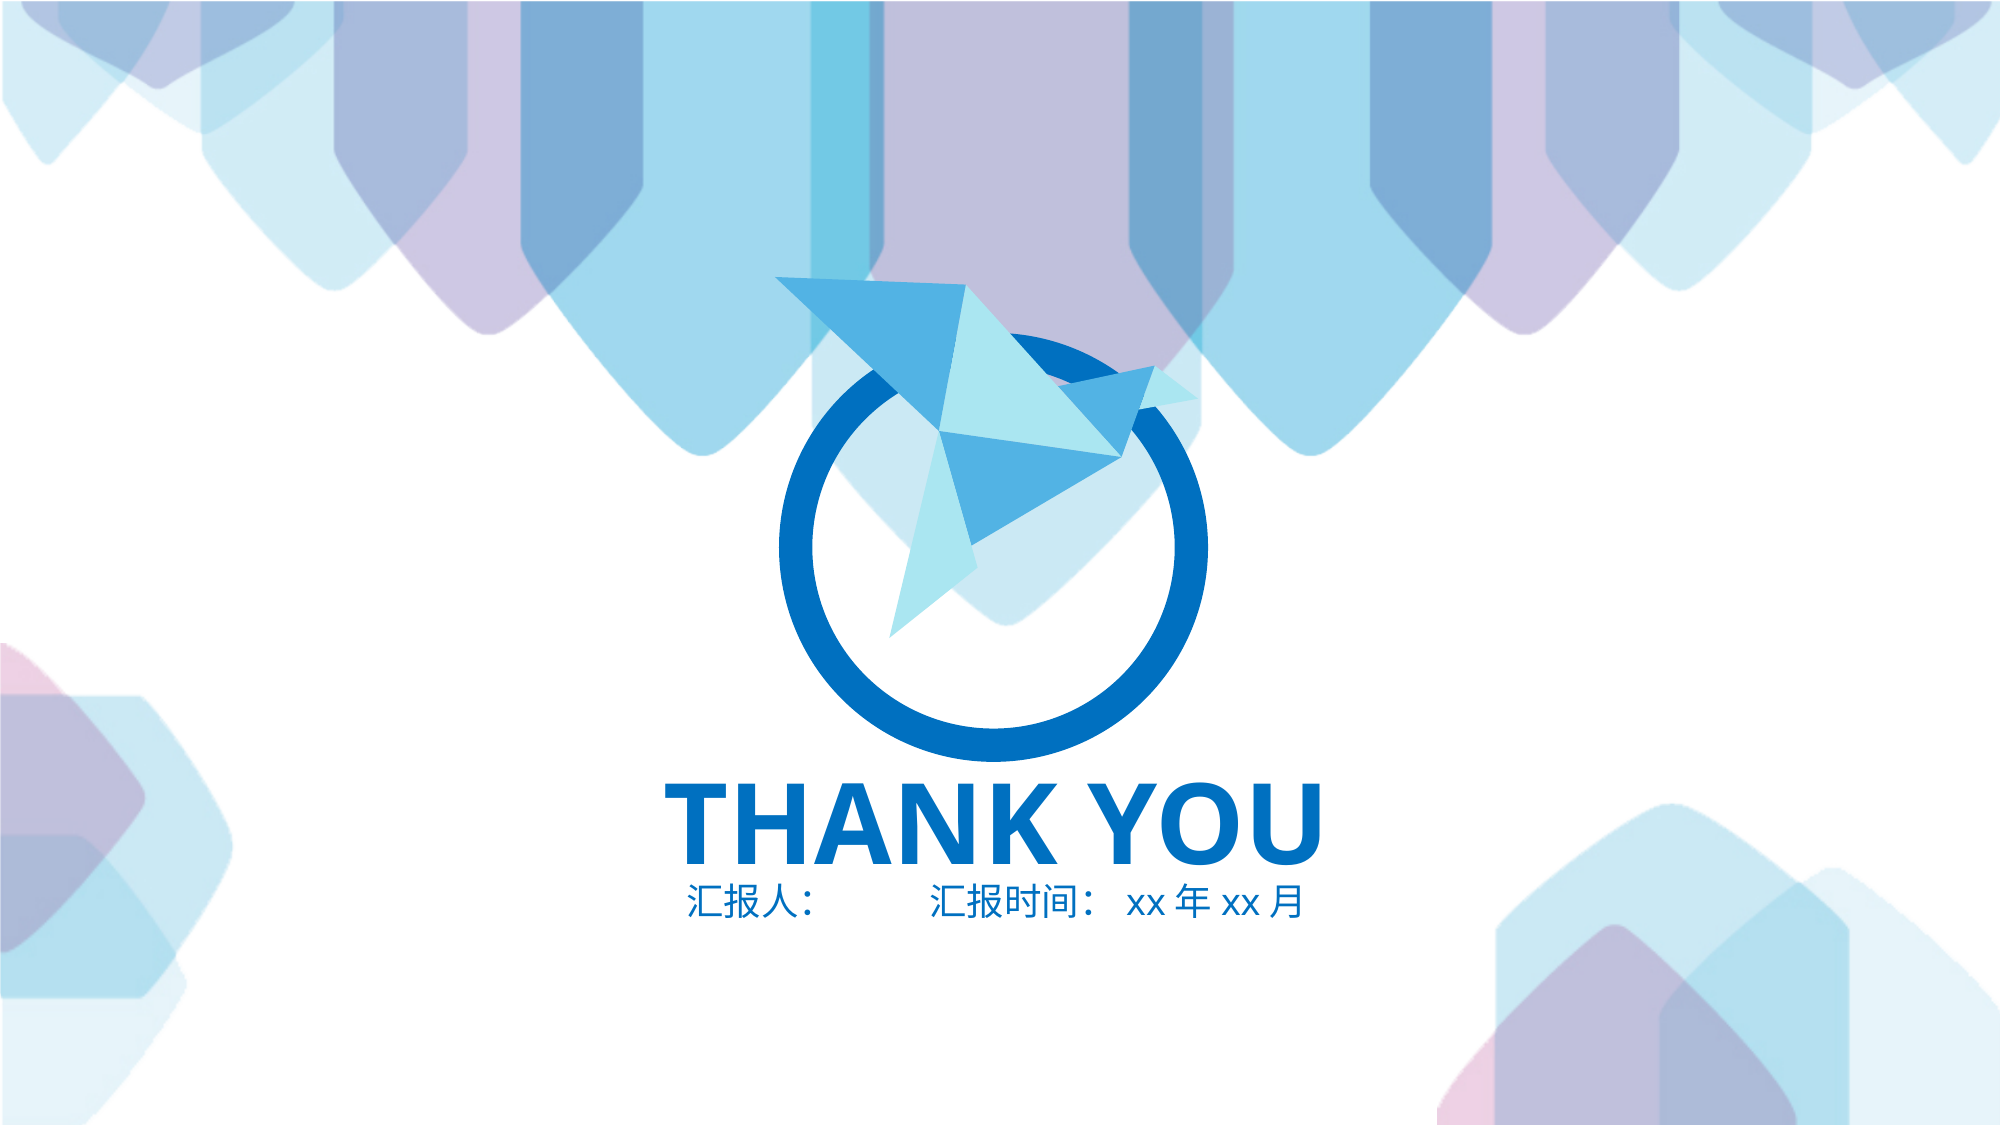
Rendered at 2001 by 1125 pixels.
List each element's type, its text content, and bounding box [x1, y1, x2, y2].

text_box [775, 276, 1199, 639]
text_box THANK YOU [475, 744, 1437, 895]
picture [1437, 706, 2000, 1125]
text_box 汇报人： 汇报时间：xx年xx月 [572, 890, 1422, 952]
text_box [844, 677, 1143, 746]
picture [0, 0, 2000, 1125]
